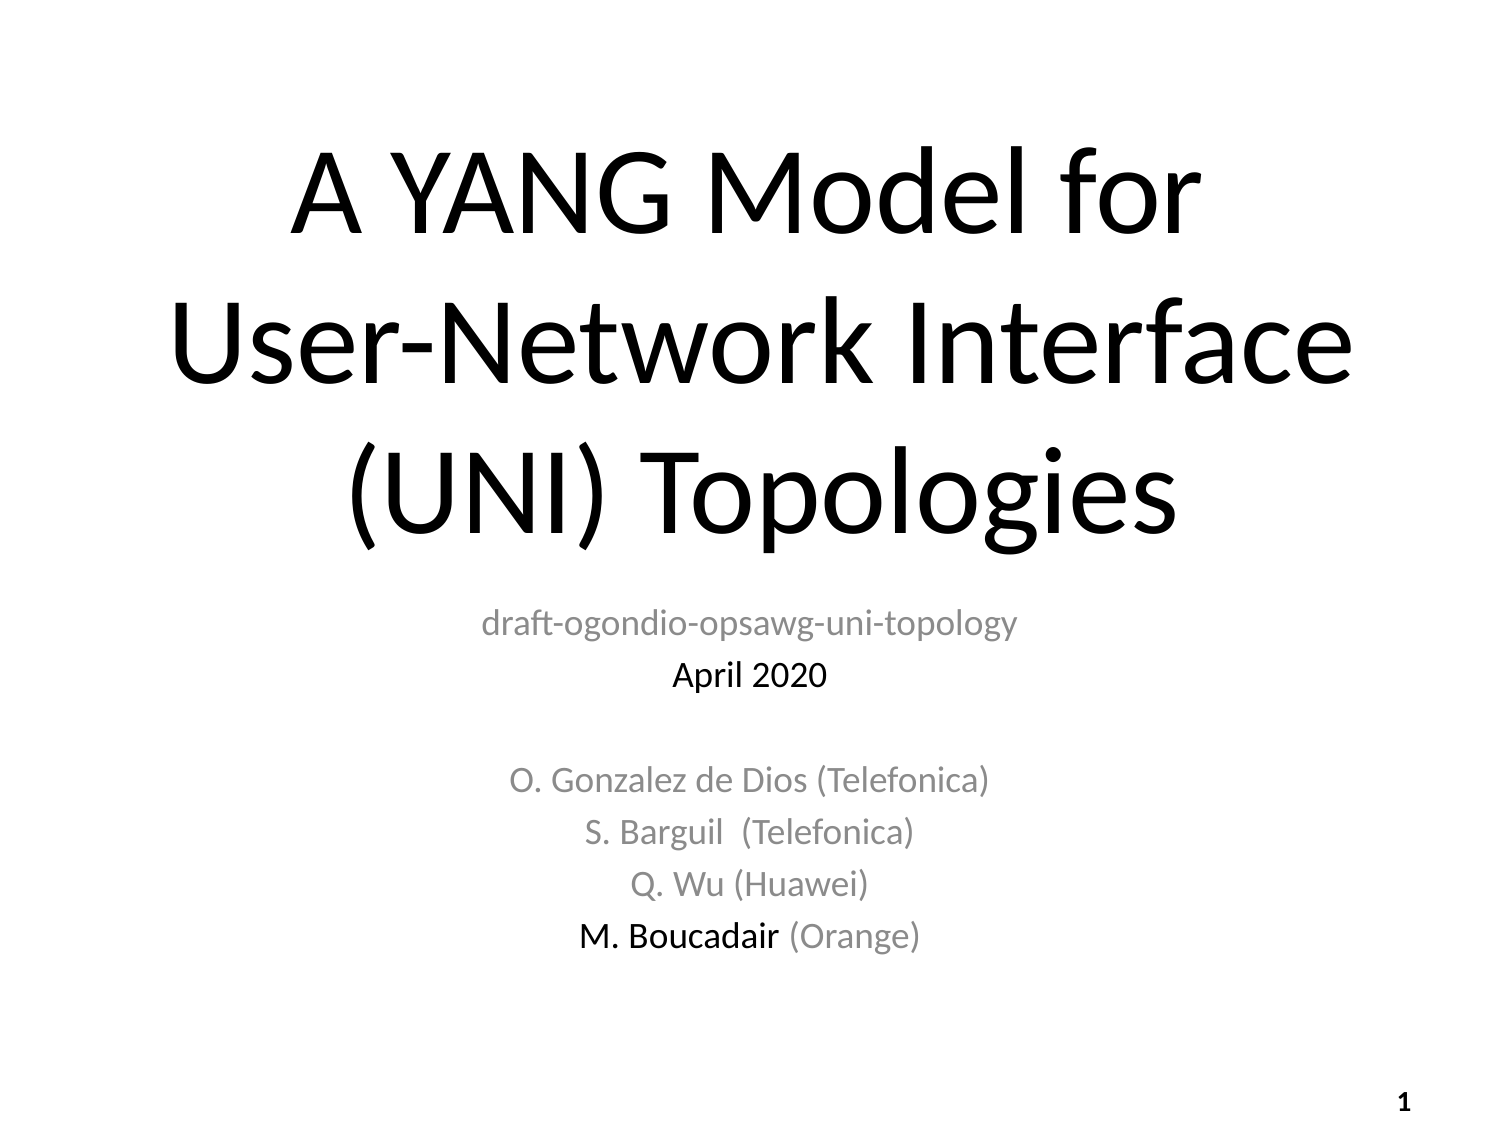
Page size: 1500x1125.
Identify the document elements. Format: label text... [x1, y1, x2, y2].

subtitle draft-ogondio-opsawg-uni-topology April 2020 O. Gonzalez de Dios (Telefonica) S. Barguil (Telefonica) Q. Wu (Huawei) M. Boucadair (Orange) [187, 590, 1313, 965]
title A YANG Model for User-Network Interface (UNI) Topologies [112, 196, 1412, 591]
